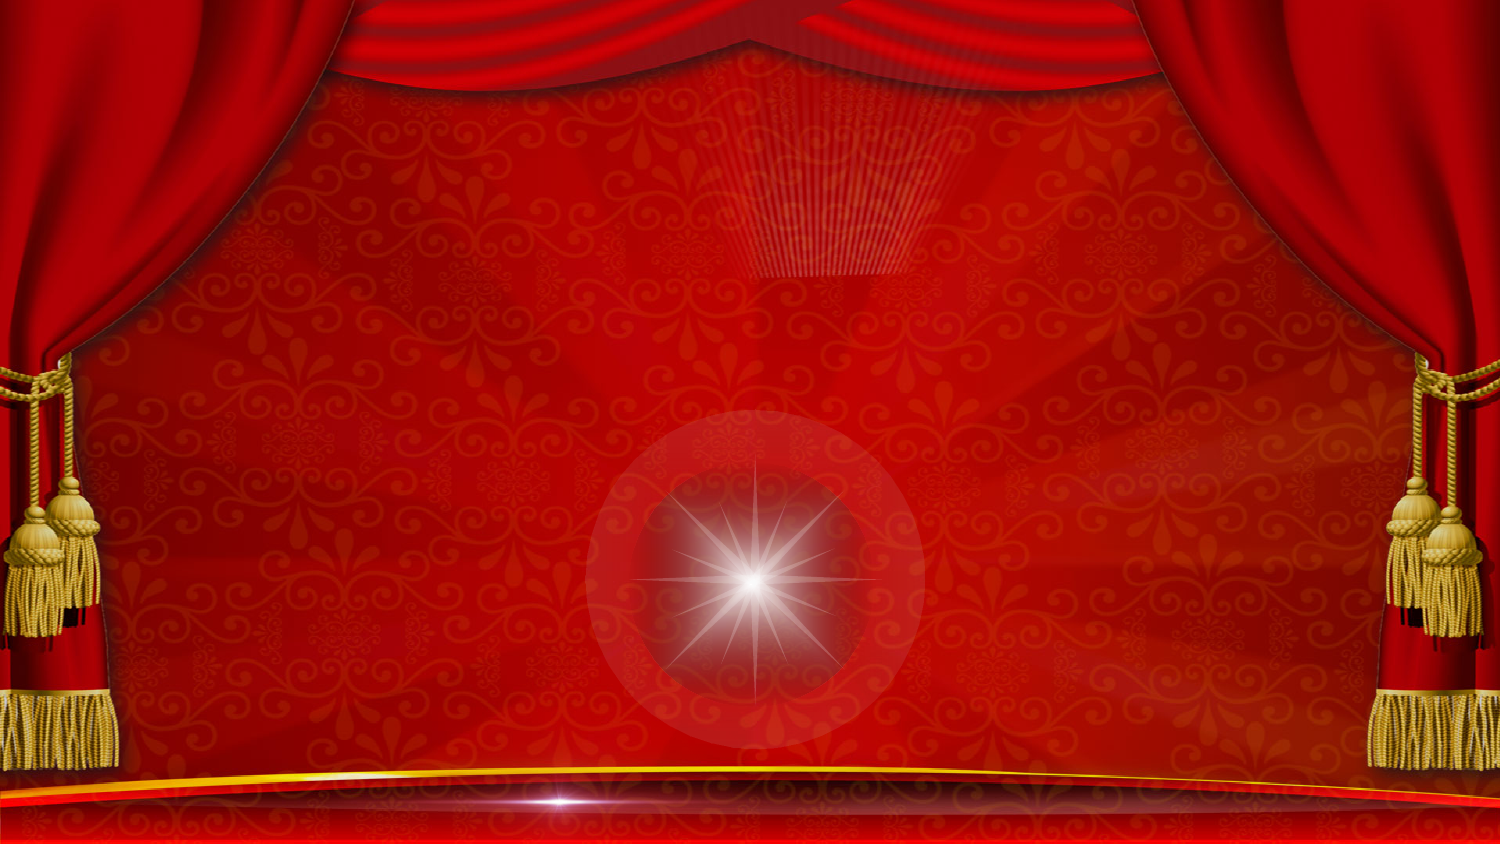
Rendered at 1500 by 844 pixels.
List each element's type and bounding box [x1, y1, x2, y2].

picture [0, 0, 1500, 844]
text_box [584, 409, 925, 749]
